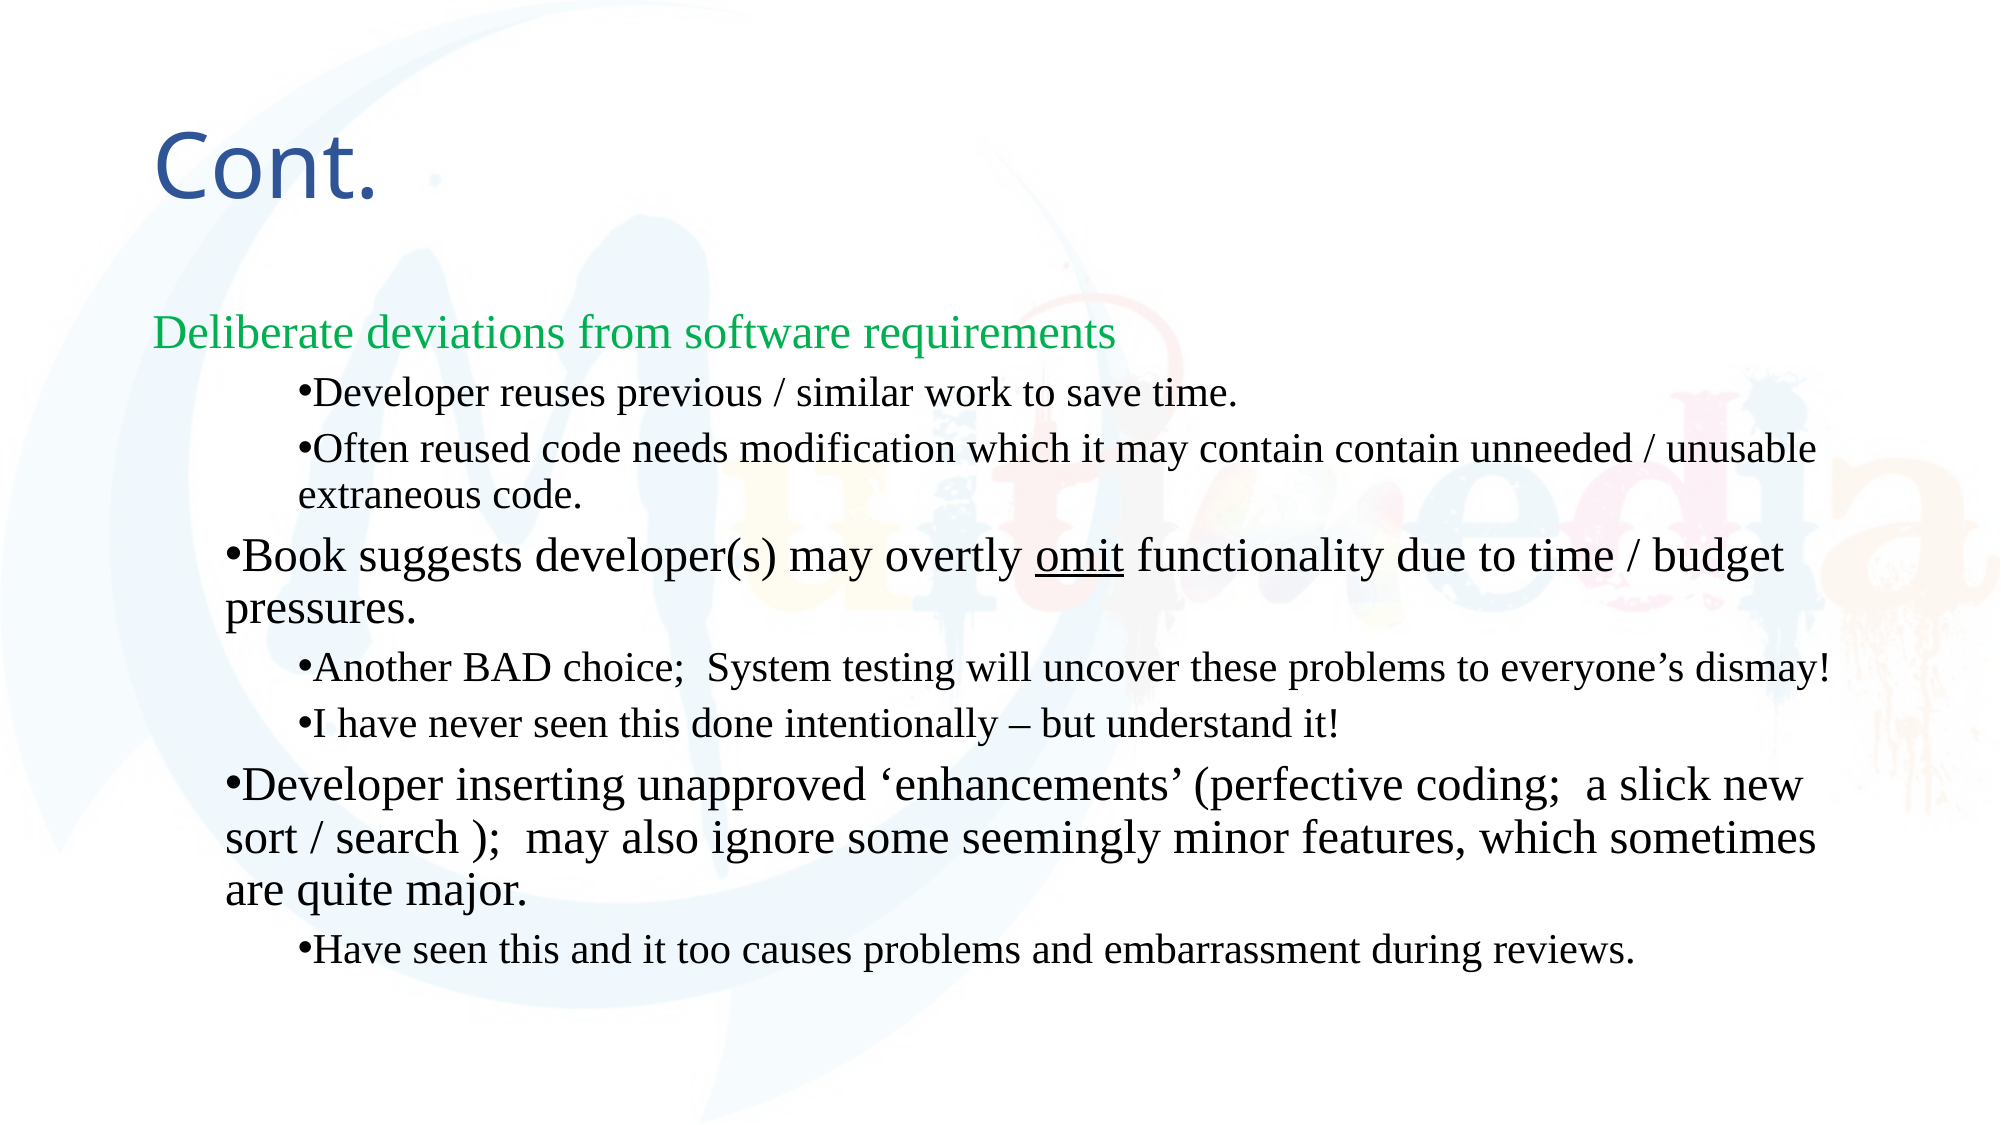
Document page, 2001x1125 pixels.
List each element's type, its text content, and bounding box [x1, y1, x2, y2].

title Cont. [137, 59, 1863, 278]
list Deliberate deviations from software requirements Developer reuses previous / similar work to save time. Often reused code needs modification which it may contain contain unneeded / unusable extraneous code. Book suggests developer(s) may overtly omit functionality due to time / budget pressures. Another BAD choice; System testing will uncover these problems to everyone’s dismay! I have never seen this done intentionally – but understand it! Developer inserting unapproved ‘enhancements’ (perfective coding; a slick new sort / search ); may also ignore some seemingly minor features, which sometimes are quite major. Have seen this and it too causes problems and embarrassment during reviews. [137, 299, 1863, 1014]
